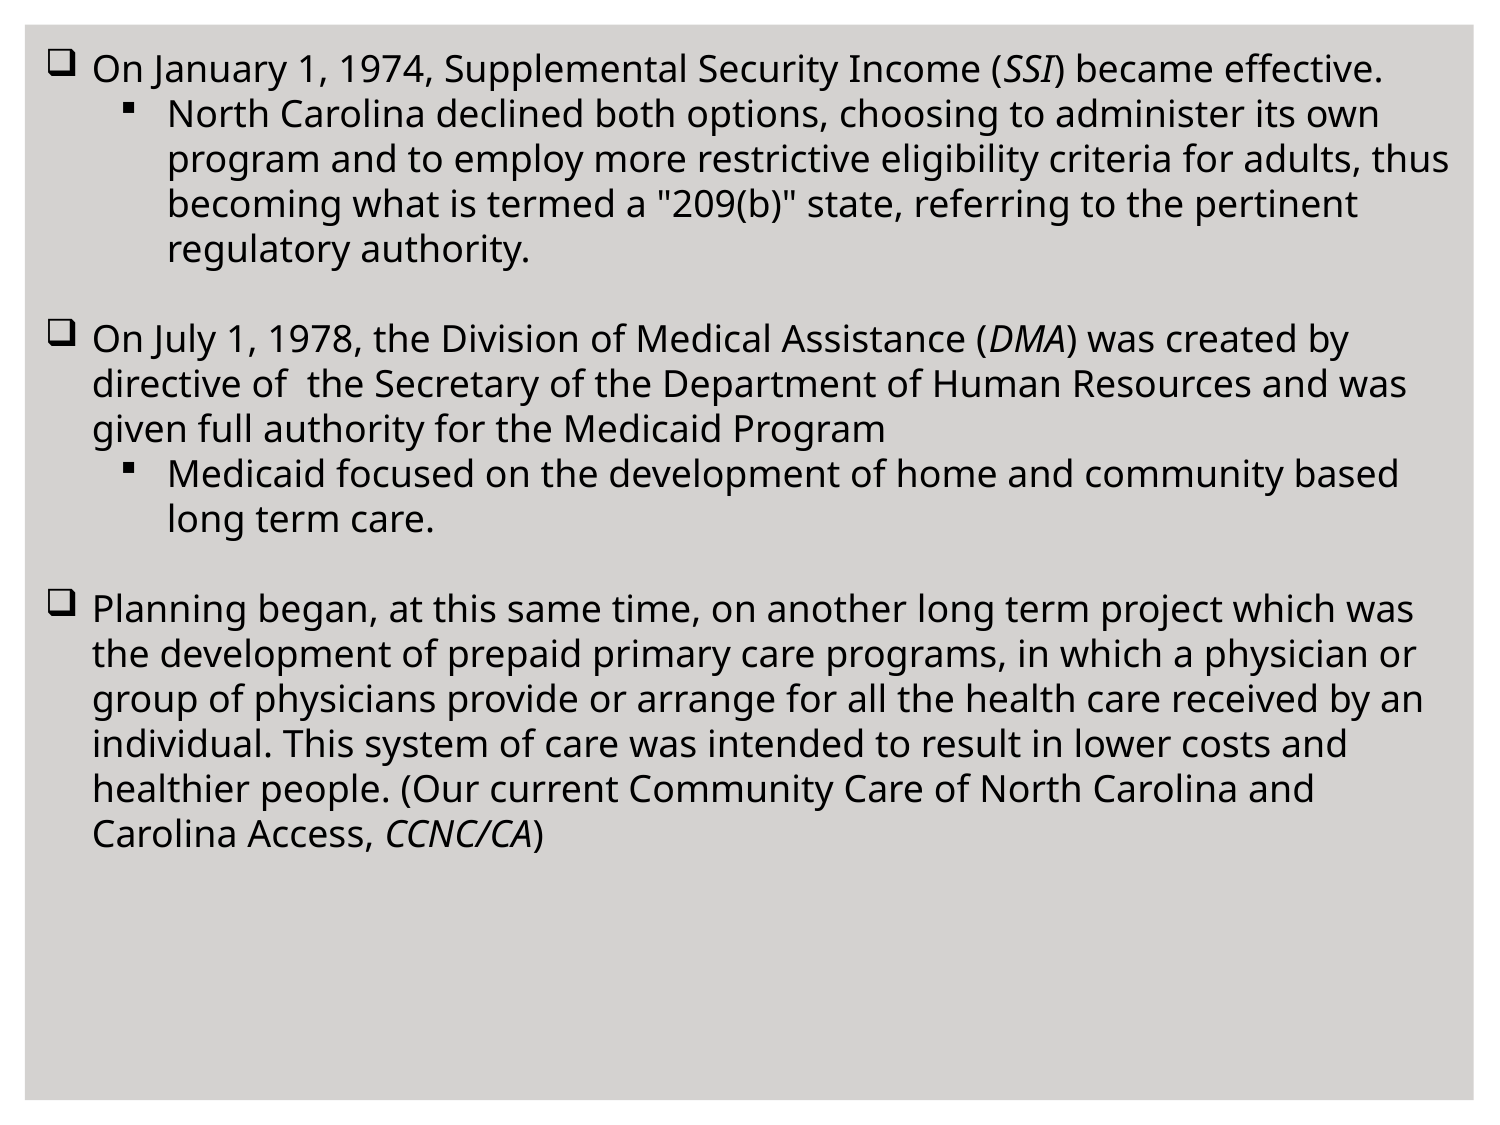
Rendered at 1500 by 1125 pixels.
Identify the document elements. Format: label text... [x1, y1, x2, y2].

text_box On January 1, 1974, Supplemental Security Income (SSI) became effective. North Carolina declined both options, choosing to administer its own program and to employ more restrictive eligibility criteria for adults, thus becoming what is termed a "209(b)" state, referring to the pertinent regulatory authority. On July 1, 1978, the Division of Medical Assistance (DMA) was created by directive of the Secretary of the Department of Human Resources and was given full authority for the Medicaid Program Medicaid focused on the development of home and community based long term care. Planning began, at this same time, on another long term project which was the development of prepaid primary care programs, in which a physician or group of physicians provide or arrange for all the health care received by an individual. This system of care was intended to result in lower costs and healthier people. (Our current Community Care of North Carolina and Carolina Access, CCNC/CA) [30, 37, 1468, 998]
